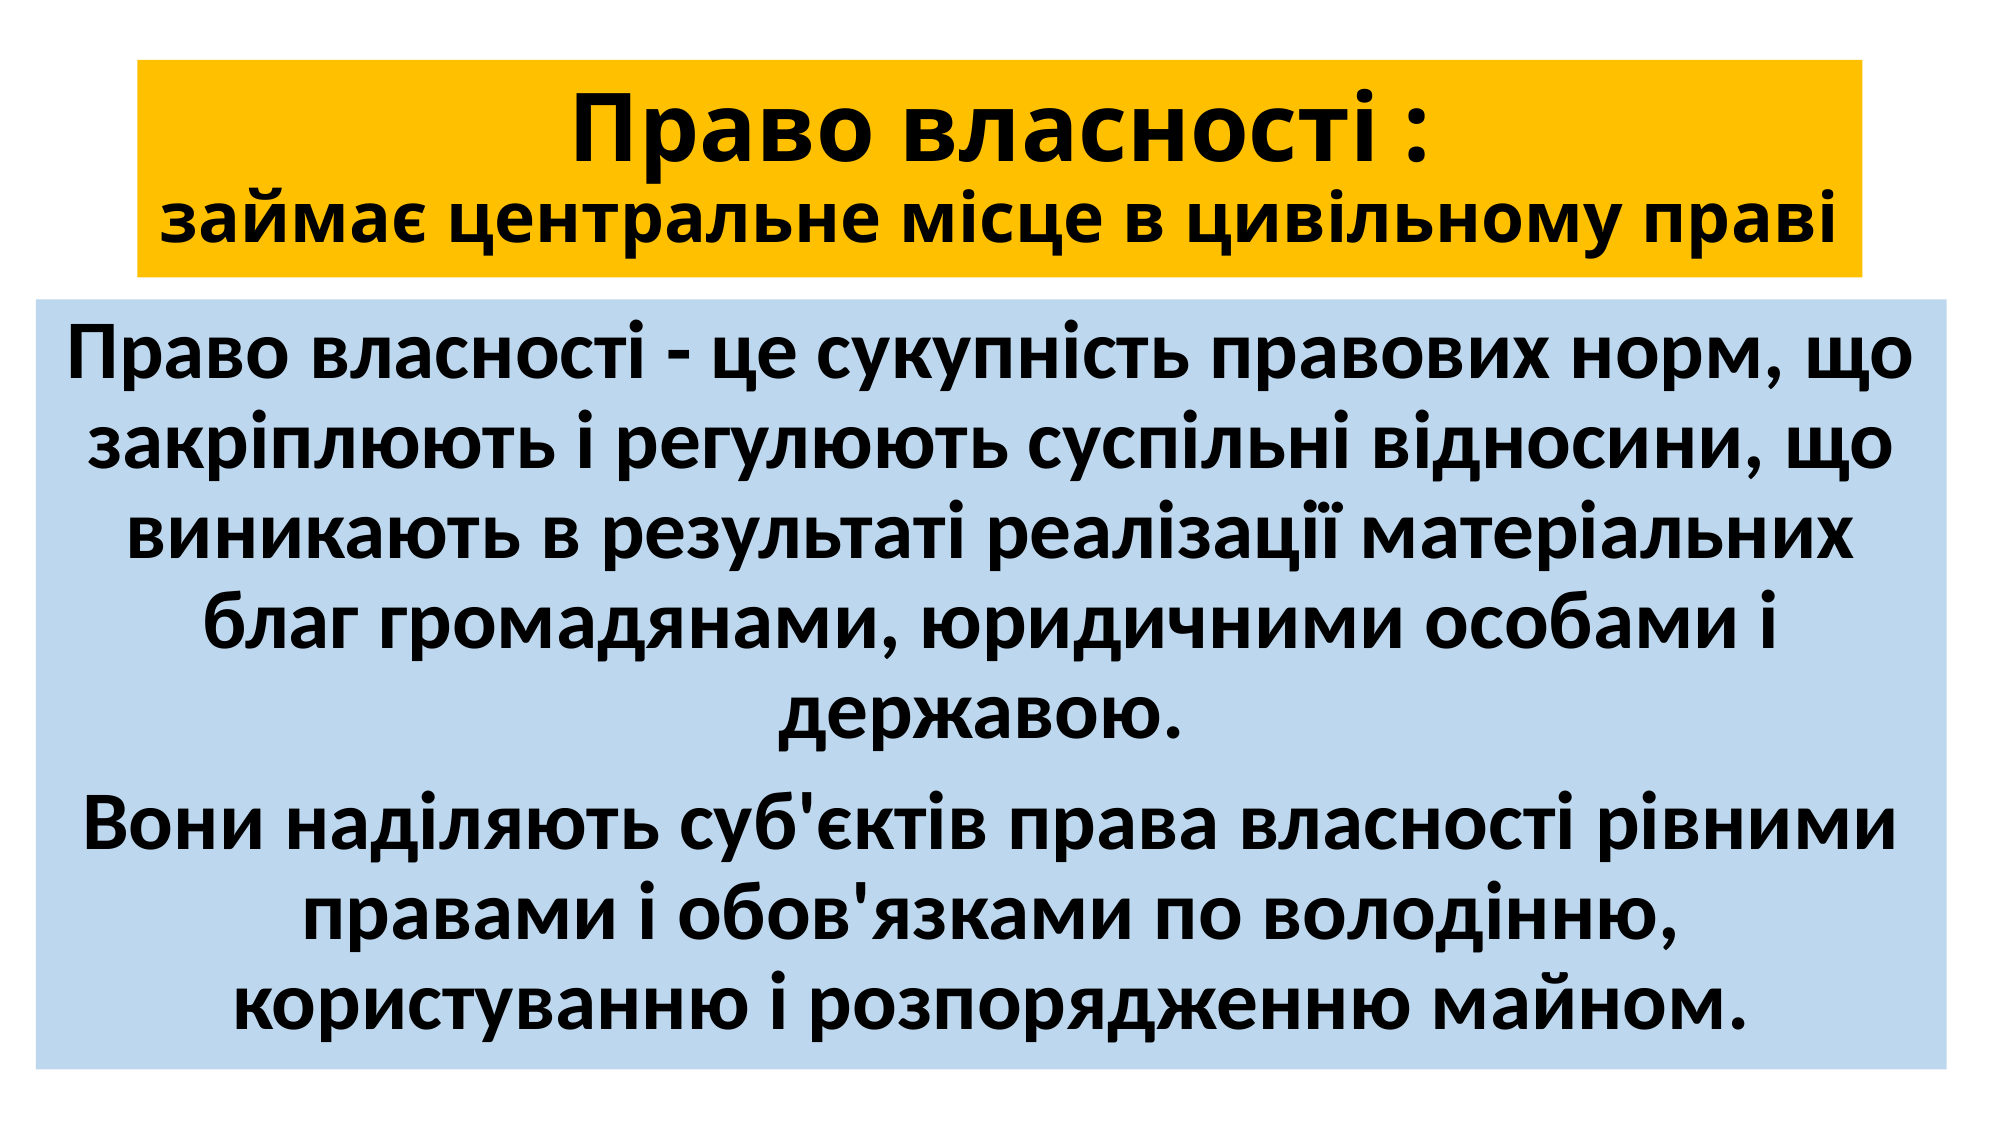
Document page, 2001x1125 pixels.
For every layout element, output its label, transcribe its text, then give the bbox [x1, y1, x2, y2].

title Право власності : займає центральне місце в цивільному праві [137, 59, 1863, 278]
list Право власності - це сукупність правових норм, що закріплюють і регулюють суспільні відносини, що виникають в результаті реалізації матеріальних благ громадянами, юридичними особами і державою. Вони наділяють суб'єктів права власності рівними правами і обов'язками по володінню, користуванню і розпорядженню майном. [35, 299, 1947, 1070]
